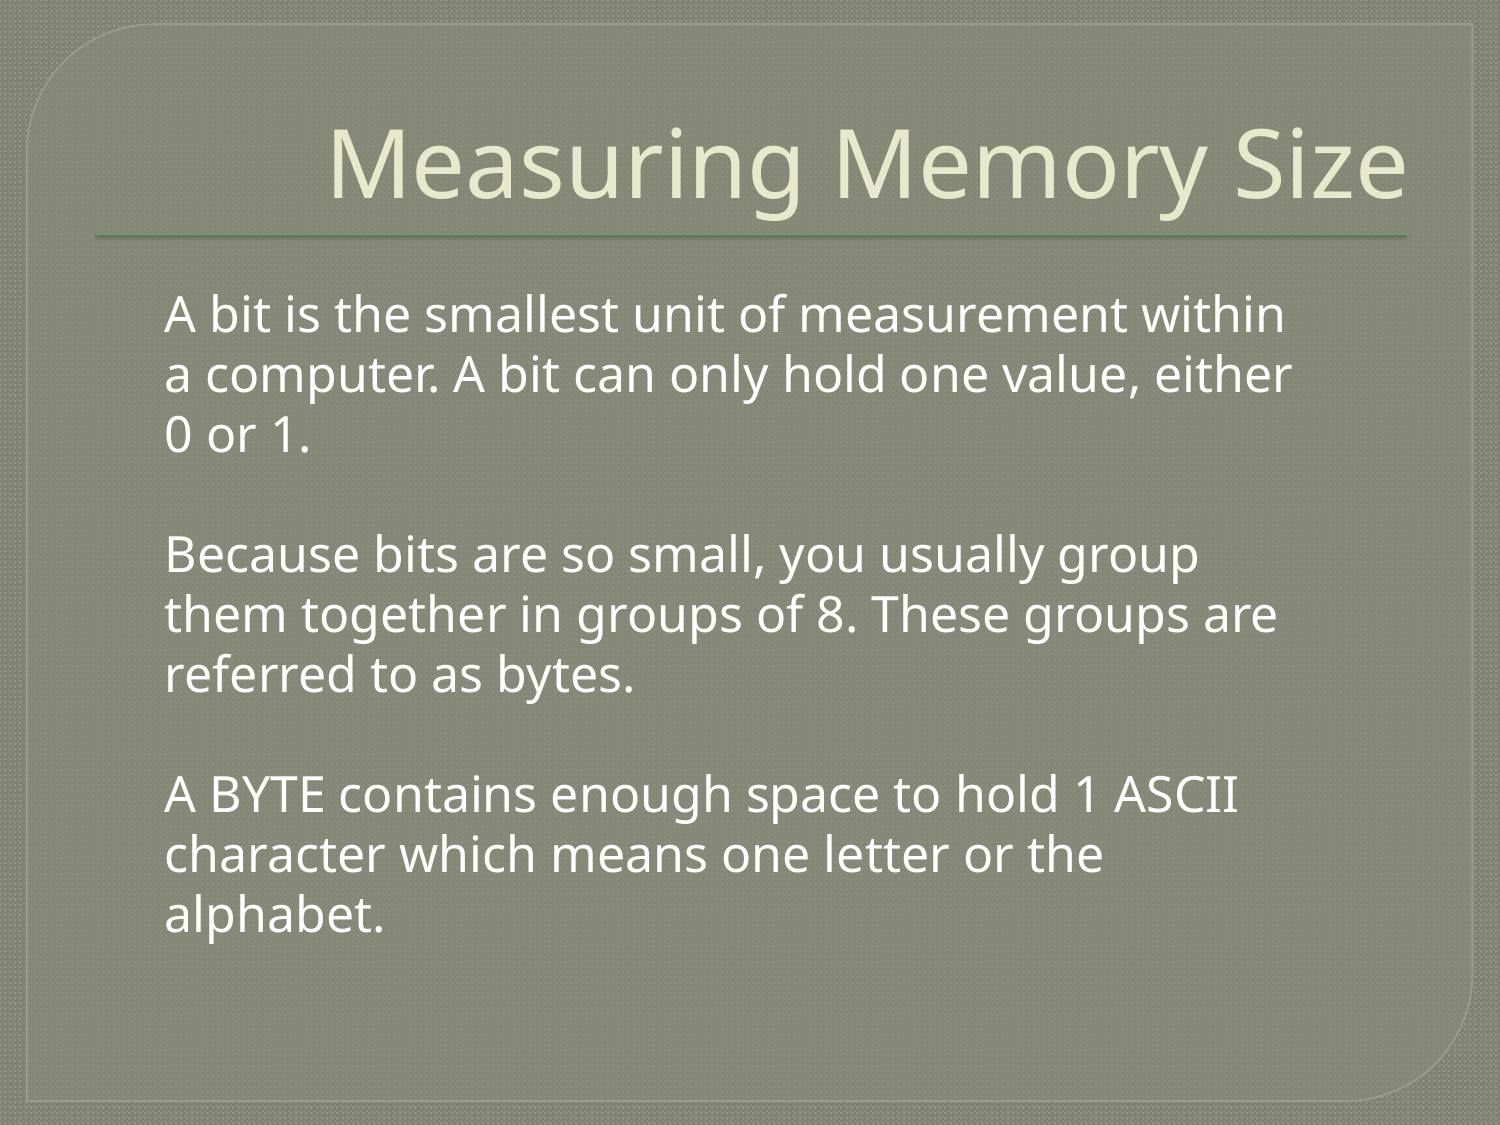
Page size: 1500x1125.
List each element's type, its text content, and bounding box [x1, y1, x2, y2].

text_box A bit is the smallest unit of measurement within a computer. A bit can only hold one value, either 0 or 1. Because bits are so small, you usually group them together in groups of 8. These groups are referred to as bytes. A BYTE contains enough space to hold 1 ASCII character which means one letter or the alphabet. [150, 274, 1313, 1055]
title Measuring Memory Size [75, 37, 1425, 225]
